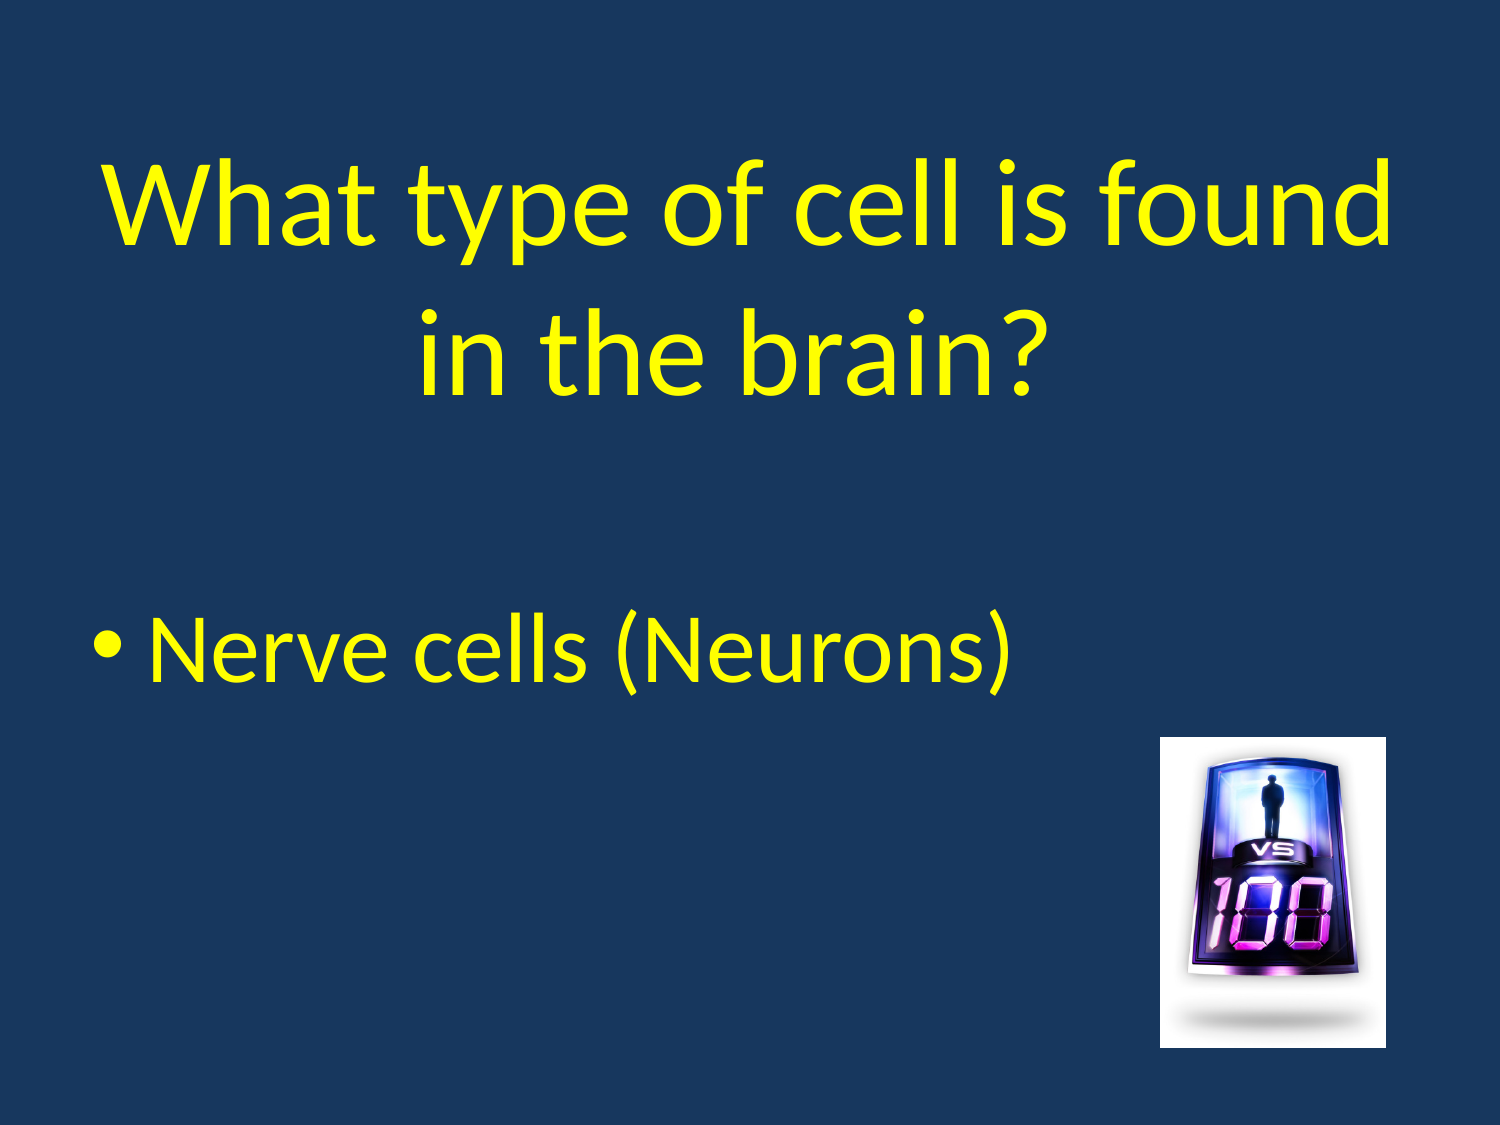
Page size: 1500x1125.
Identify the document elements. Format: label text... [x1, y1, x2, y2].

list Nerve cells (Neurons) [75, 575, 1425, 750]
title What type of cell is found in the brain? [75, 87, 1425, 575]
picture [1160, 737, 1386, 1049]
